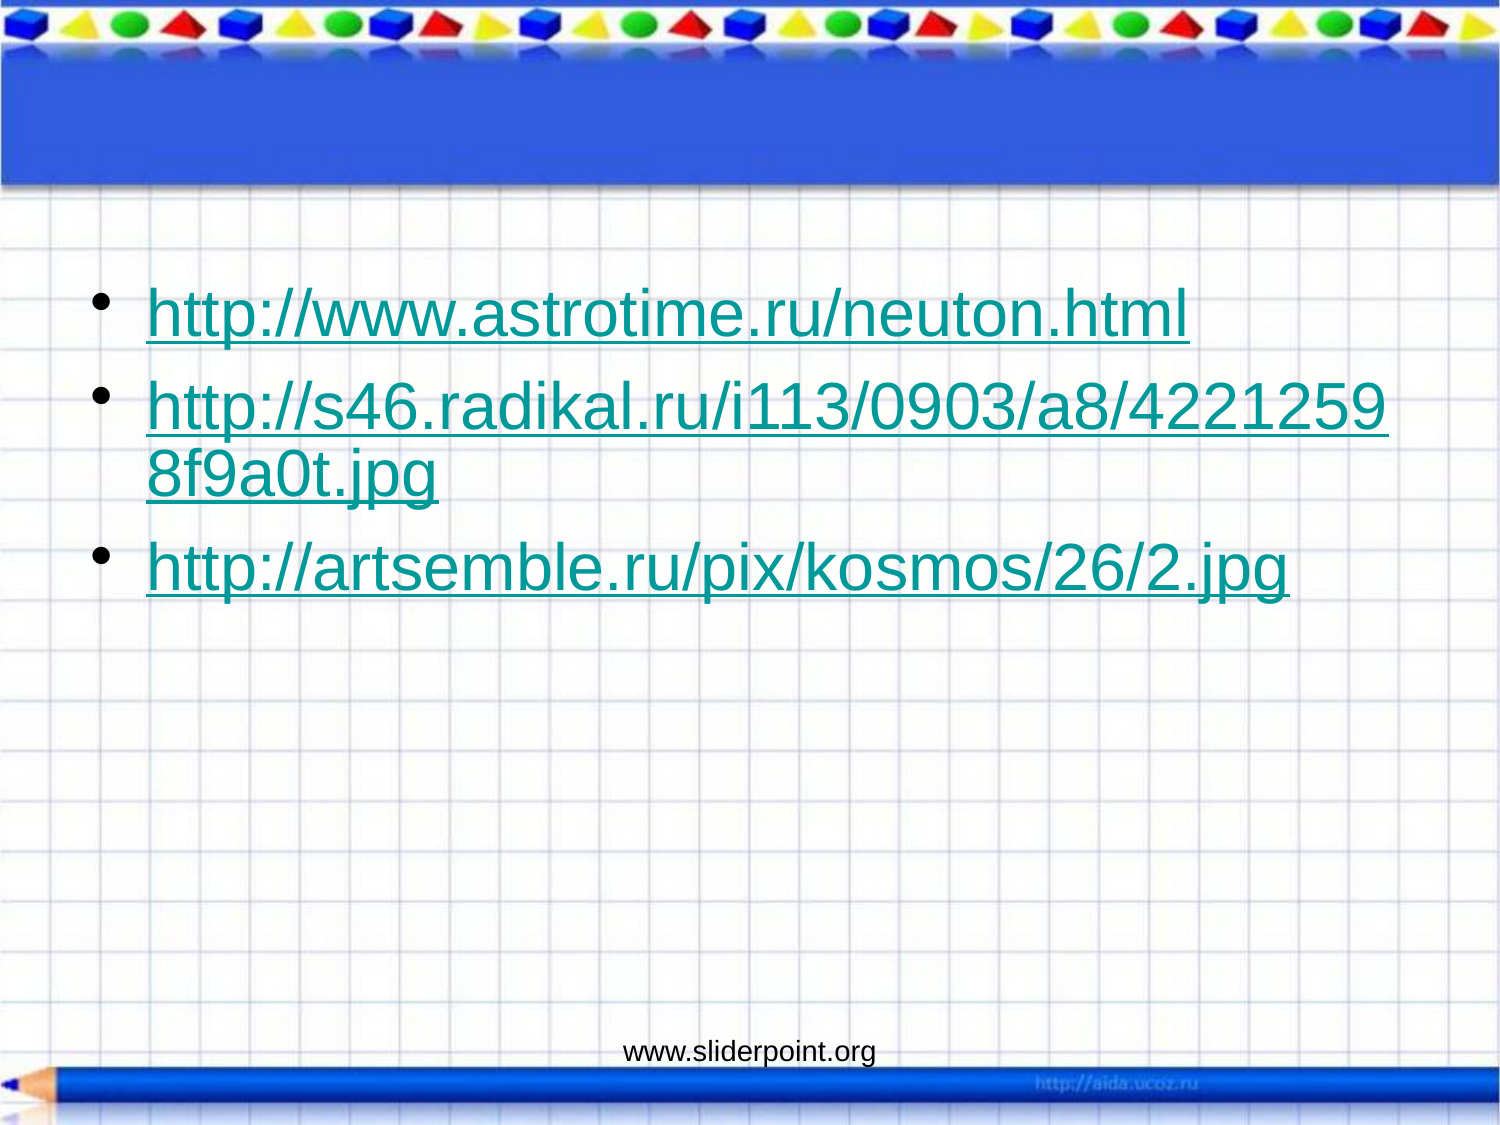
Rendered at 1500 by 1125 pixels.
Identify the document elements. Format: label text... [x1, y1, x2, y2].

picture [0, 0, 1500, 1125]
footer www.sliderpoint.org [512, 1024, 988, 1103]
list http://www.astrotime.ru/neuton.html http://s46.radikal.ru/i113/0903/a8/42212598f9a0t.jpg http://artsemble.ru/pix/kosmos/26/2.jpg [74, 262, 1426, 1006]
